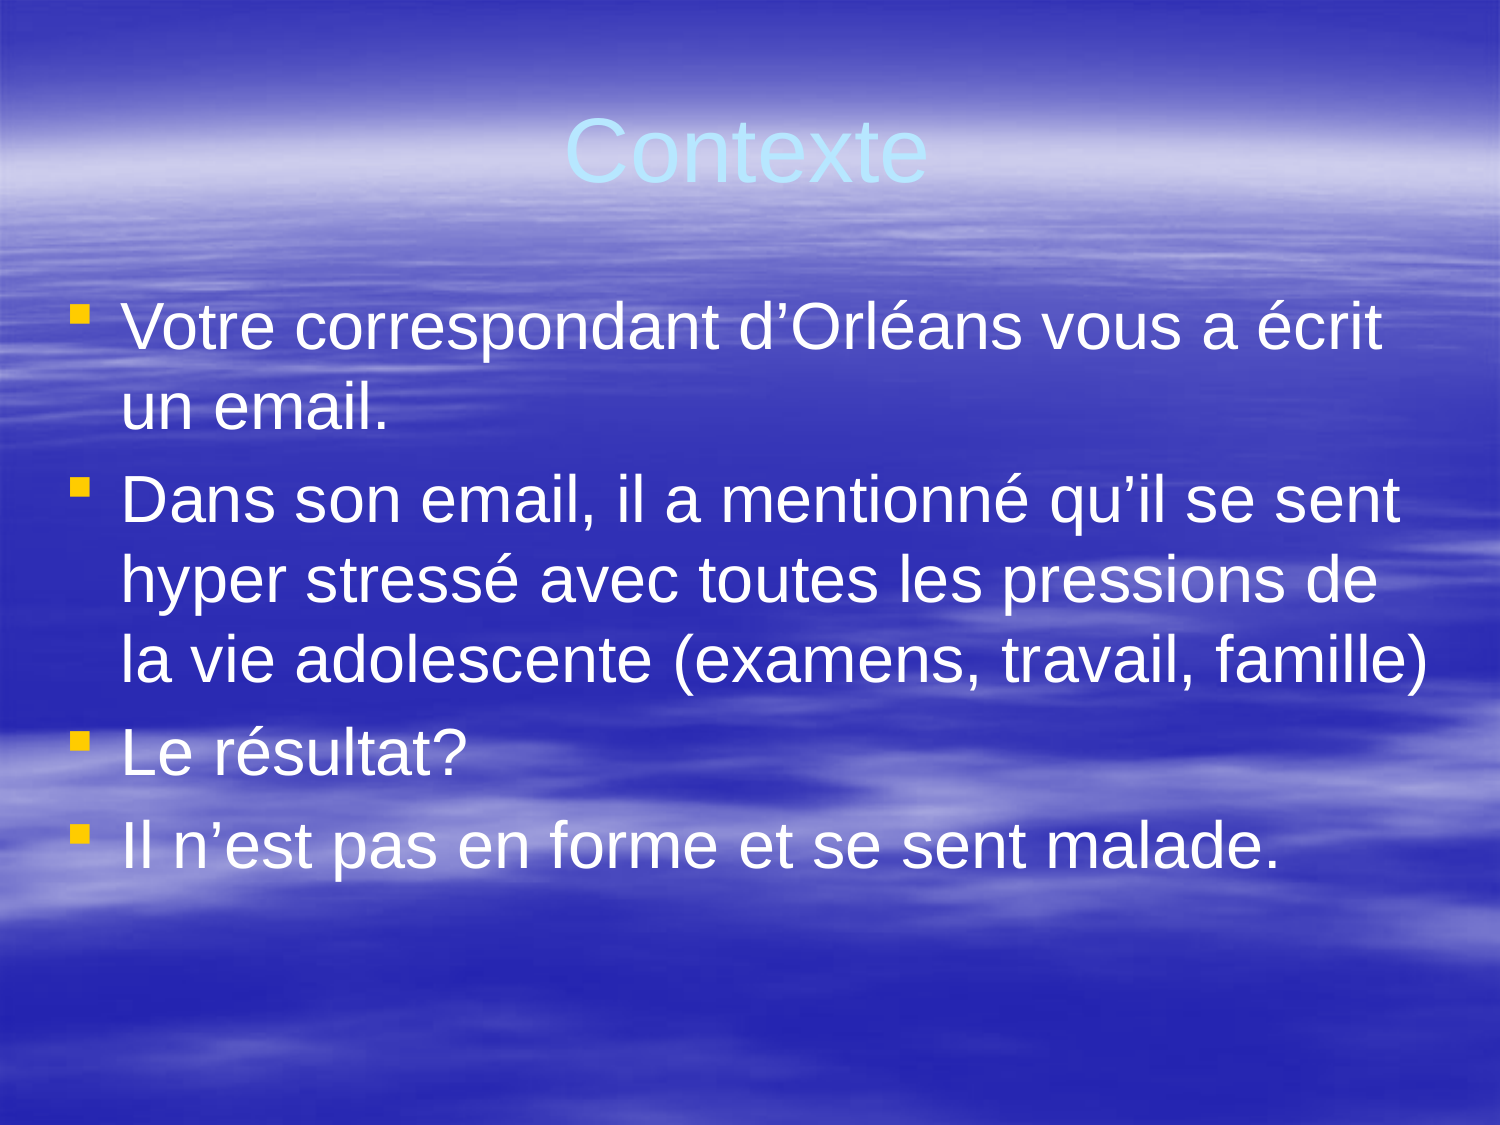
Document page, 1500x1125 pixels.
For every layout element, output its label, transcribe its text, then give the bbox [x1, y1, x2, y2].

title Contexte [49, 37, 1446, 255]
list Votre correspondant d’Orléans vous a écrit un email. Dans son email, il a mentionné qu’il se sent hyper stressé avec toutes les pressions de la vie adolescente (examens, travail, famille) Le résultat? Il n’est pas en forme et se sent malade. [49, 275, 1451, 1001]
